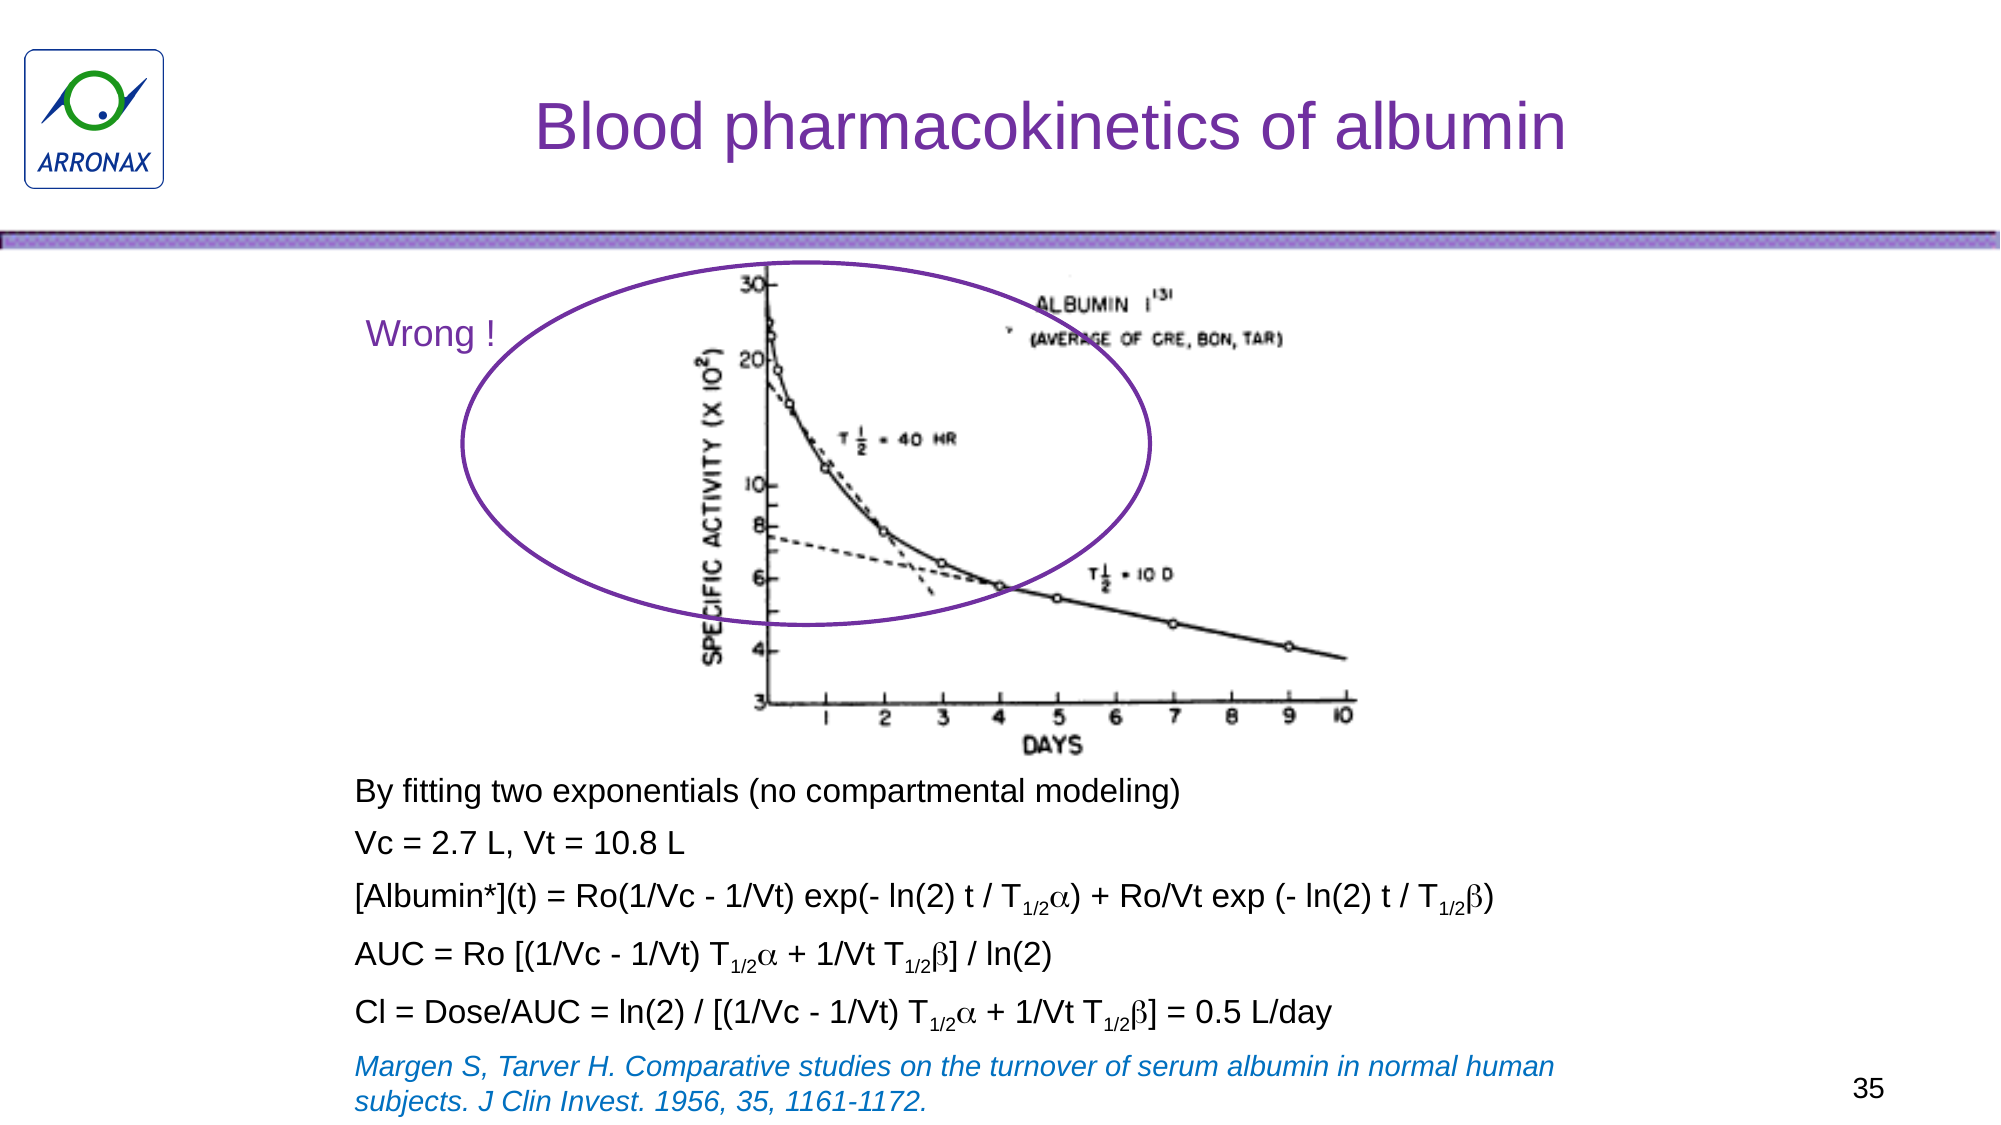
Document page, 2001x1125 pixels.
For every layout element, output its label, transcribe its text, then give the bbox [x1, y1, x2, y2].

text_box Wrong ! [350, 301, 512, 362]
text_box By fitting two exponentials (no compartmental modeling) Vc = 2.7 L, Vt = 10.8 L [Albumin*](t) = Ro(1/Vc - 1/Vt) exp(- ln(2) t / T1/2) + Ro/Vt exp (- ln(2) t / T1/2) AUC = Ro [(1/Vc - 1/Vt) T1/2 + 1/Vt T1/2] / ln(2) Cl = Dose/AUC = ln(2) / [(1/Vc - 1/Vt) T1/2 + 1/Vt T1/2] = 0.5 L/day Margen S, Tarver H. Comparative studies on the turnover of serum albumin in normal human subjects. J Clin Invest. 1956, 35, 1161-1172. [339, 761, 1688, 1125]
picture [24, 49, 164, 189]
text_box [460, 276, 666, 612]
picture [0, 225, 2000, 763]
title Blood pharmacokinetics of albumin [202, 45, 1900, 200]
slide_number 35 [1433, 1061, 1901, 1113]
